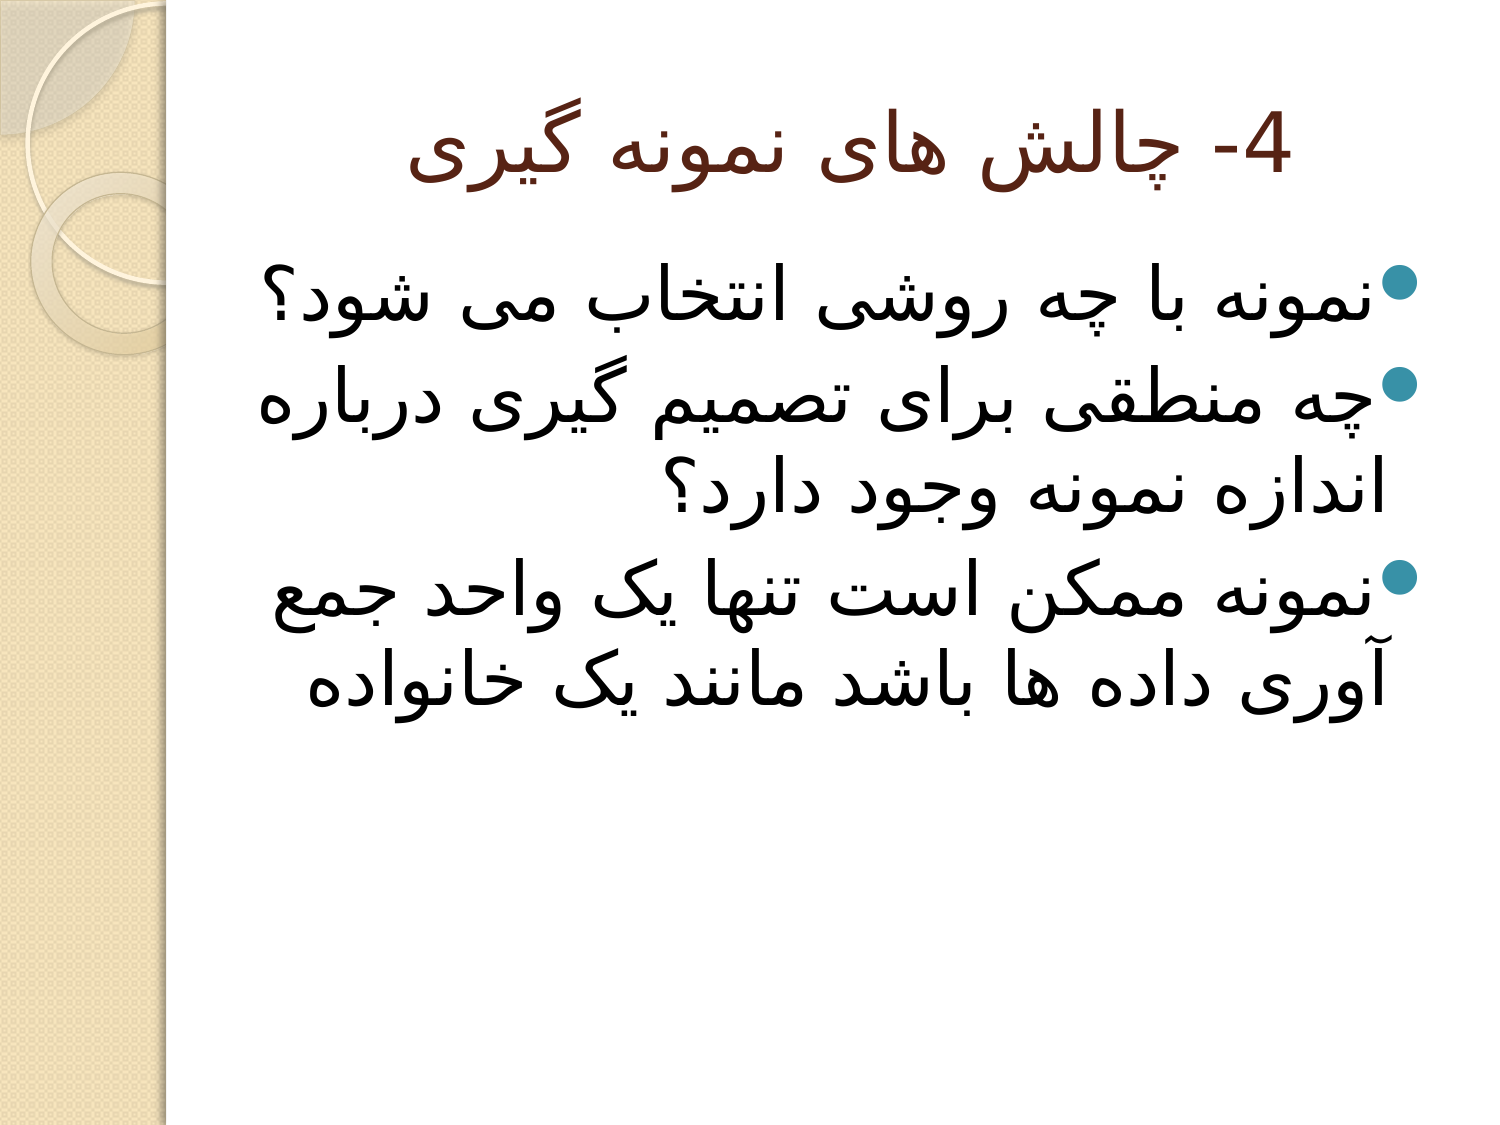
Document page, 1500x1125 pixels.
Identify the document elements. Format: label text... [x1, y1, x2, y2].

title 4- چالش های نمونه گیری [235, 45, 1466, 233]
list نمونه با چه روشی انتخاب می شود؟ چه منطقی برای تصمیم گیری درباره اندازه نمونه وجود دارد؟ نمونه ممکن است تنها یک واحد جمع آوری داده ها باشد مانند یک خانواده [235, 237, 1466, 1025]
